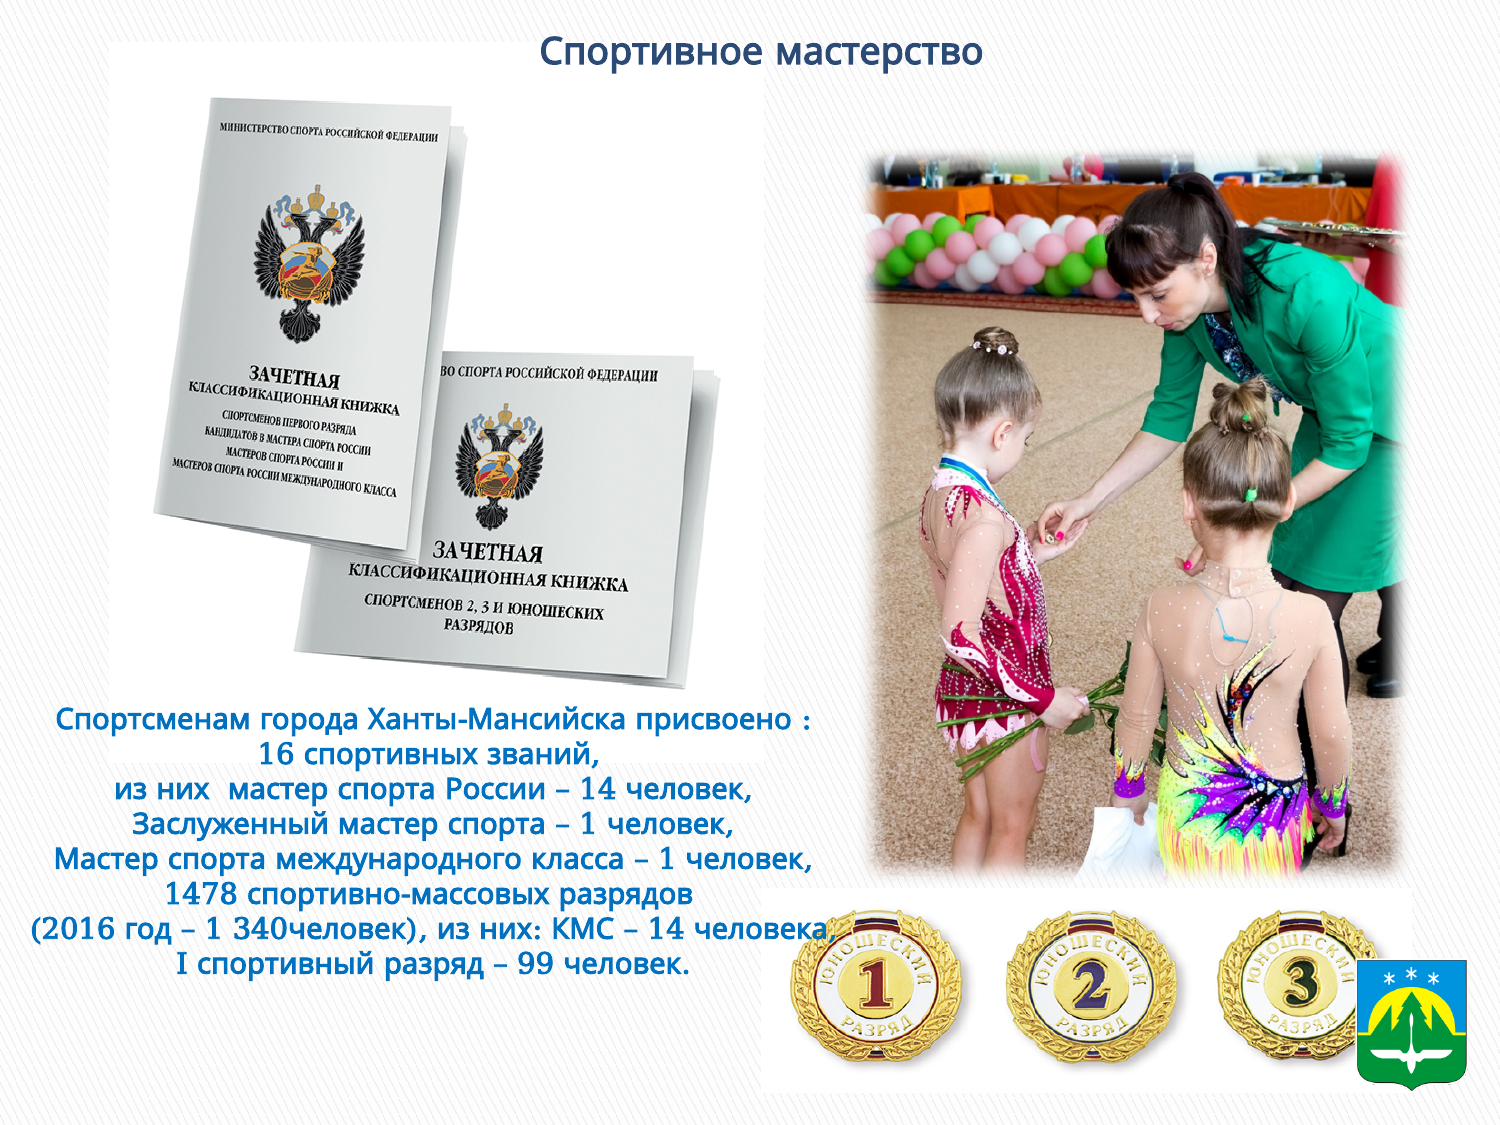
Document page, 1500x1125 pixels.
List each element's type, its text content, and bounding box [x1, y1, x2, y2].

picture [109, 42, 764, 763]
picture [761, 145, 1469, 1093]
title Спортивное мастерство [148, 19, 1376, 95]
text_box Спортсменам города Ханты-Мансийска присвоено : 16 спортивных званий, из них мастер спорта России – 14 человек, Заслуженный мастер спорта – 1 человек, Мастер спорта международного класса – 1 человек, 1478 спортивно-массовых разрядов (2016 год – 1 340человек), из них: КМС – 14 человека, I спортивный разряд – 99 человек. [14, 692, 850, 987]
